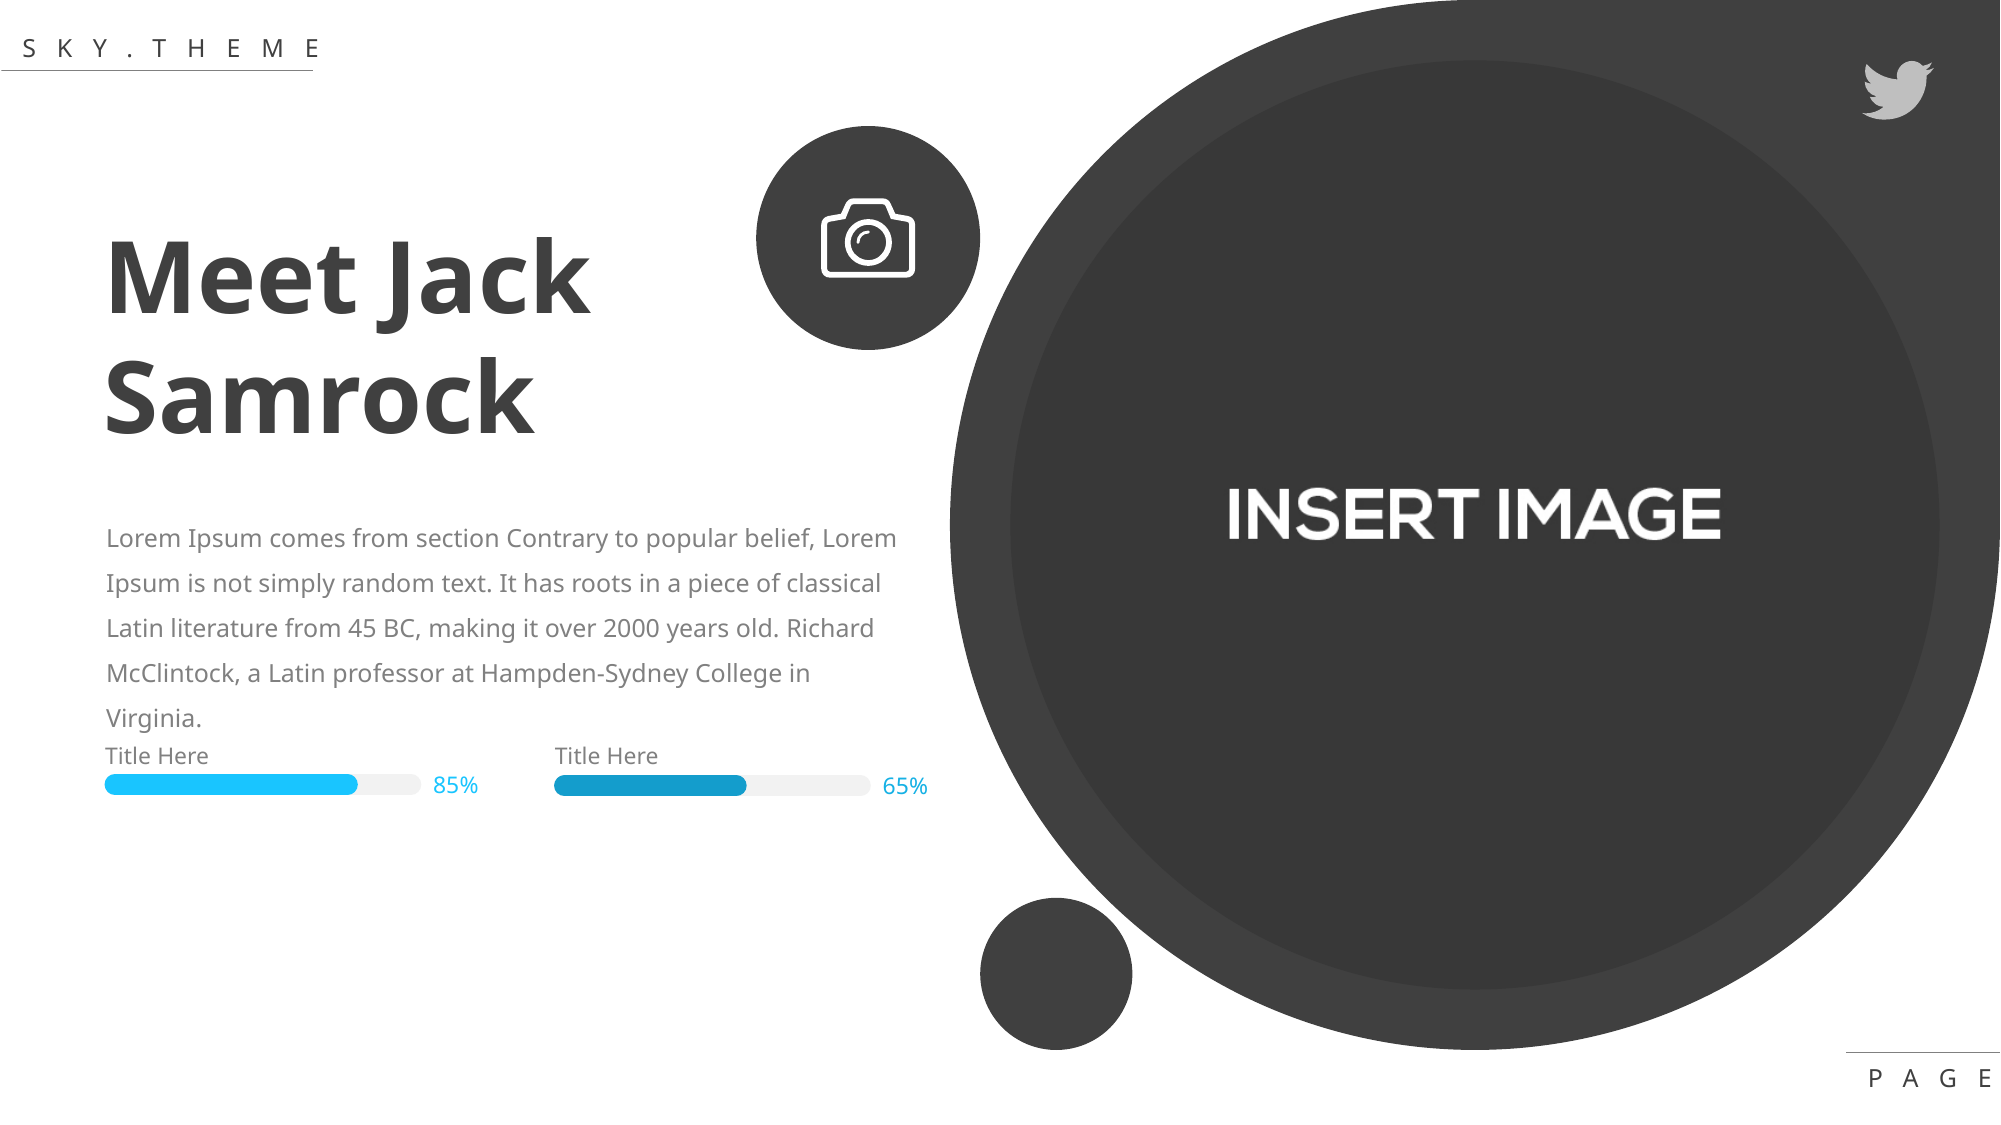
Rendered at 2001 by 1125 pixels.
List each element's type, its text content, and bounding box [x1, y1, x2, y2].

text_box Title Here [90, 733, 224, 776]
text_box Title Here [540, 733, 674, 777]
text_box Lorem Ipsum comes from section Contrary to popular belief, Lorem Ipsum is not simply random text. It has roots in a piece of classical Latin literature from 45 BC, making it over 2000 years old. Richard McClintock, a Latin professor at Hampden-Sydney College in Virginia. [91, 500, 916, 740]
text_box [1229, 990, 1721, 1051]
text_box [948, 278, 1010, 771]
picture [1010, 60, 1940, 990]
text_box 65% [867, 764, 943, 807]
text_box Meet Jack Samrock [88, 206, 607, 461]
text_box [821, 198, 916, 278]
text_box [755, 124, 982, 351]
text_box 85% [418, 763, 494, 806]
text_box [1228, 0, 2000, 771]
text_box [979, 912, 1132, 1052]
